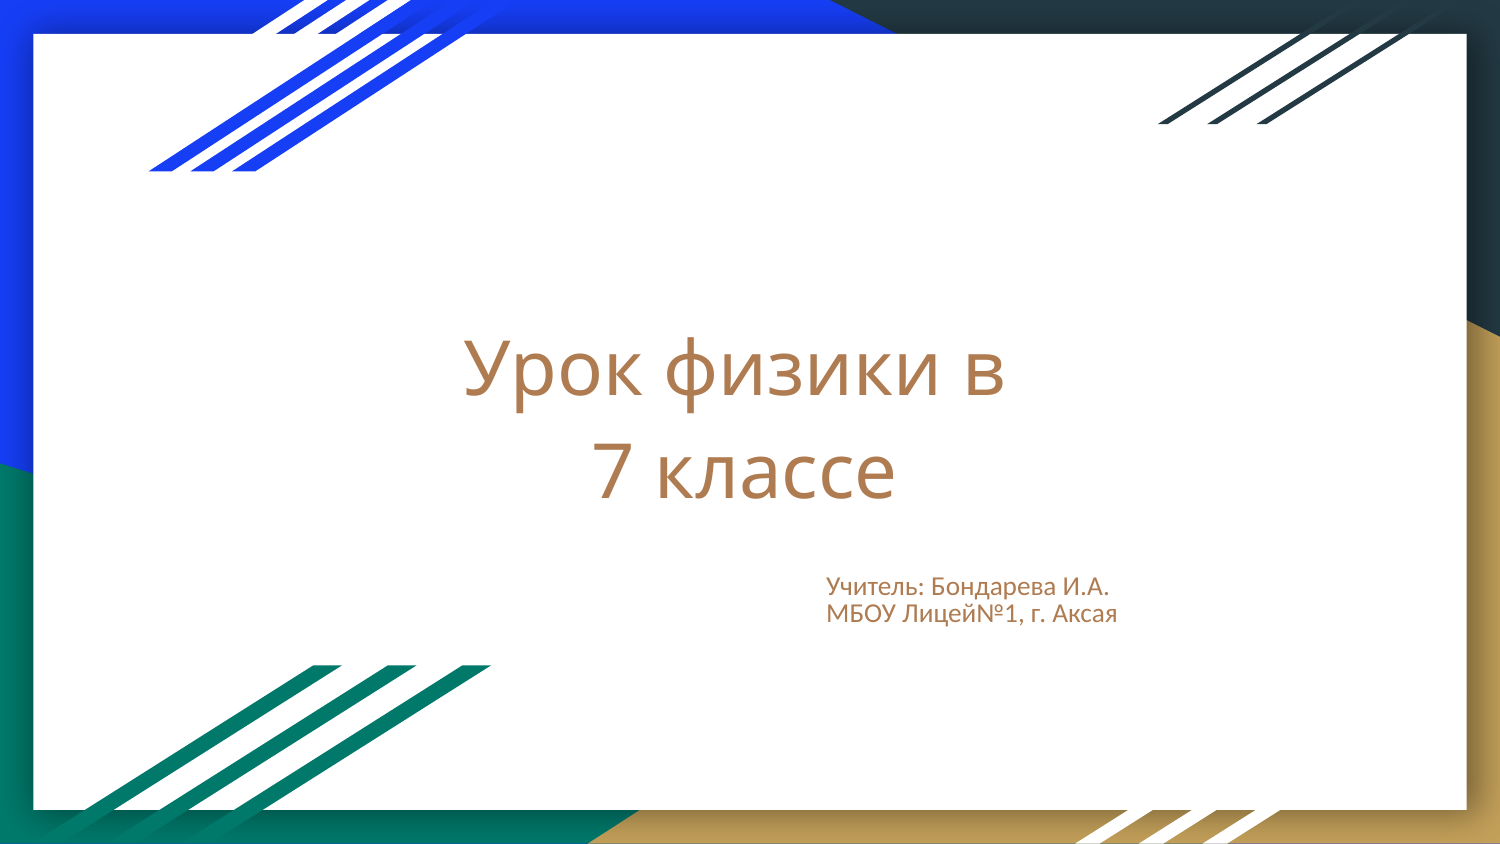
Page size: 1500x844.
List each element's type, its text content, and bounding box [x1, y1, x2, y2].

title Урок физики в 7 классе [304, 298, 1185, 537]
subtitle Учитель: Бондарева И.А. МБОУ Лицей№1, г. Аксая [304, 559, 1185, 646]
